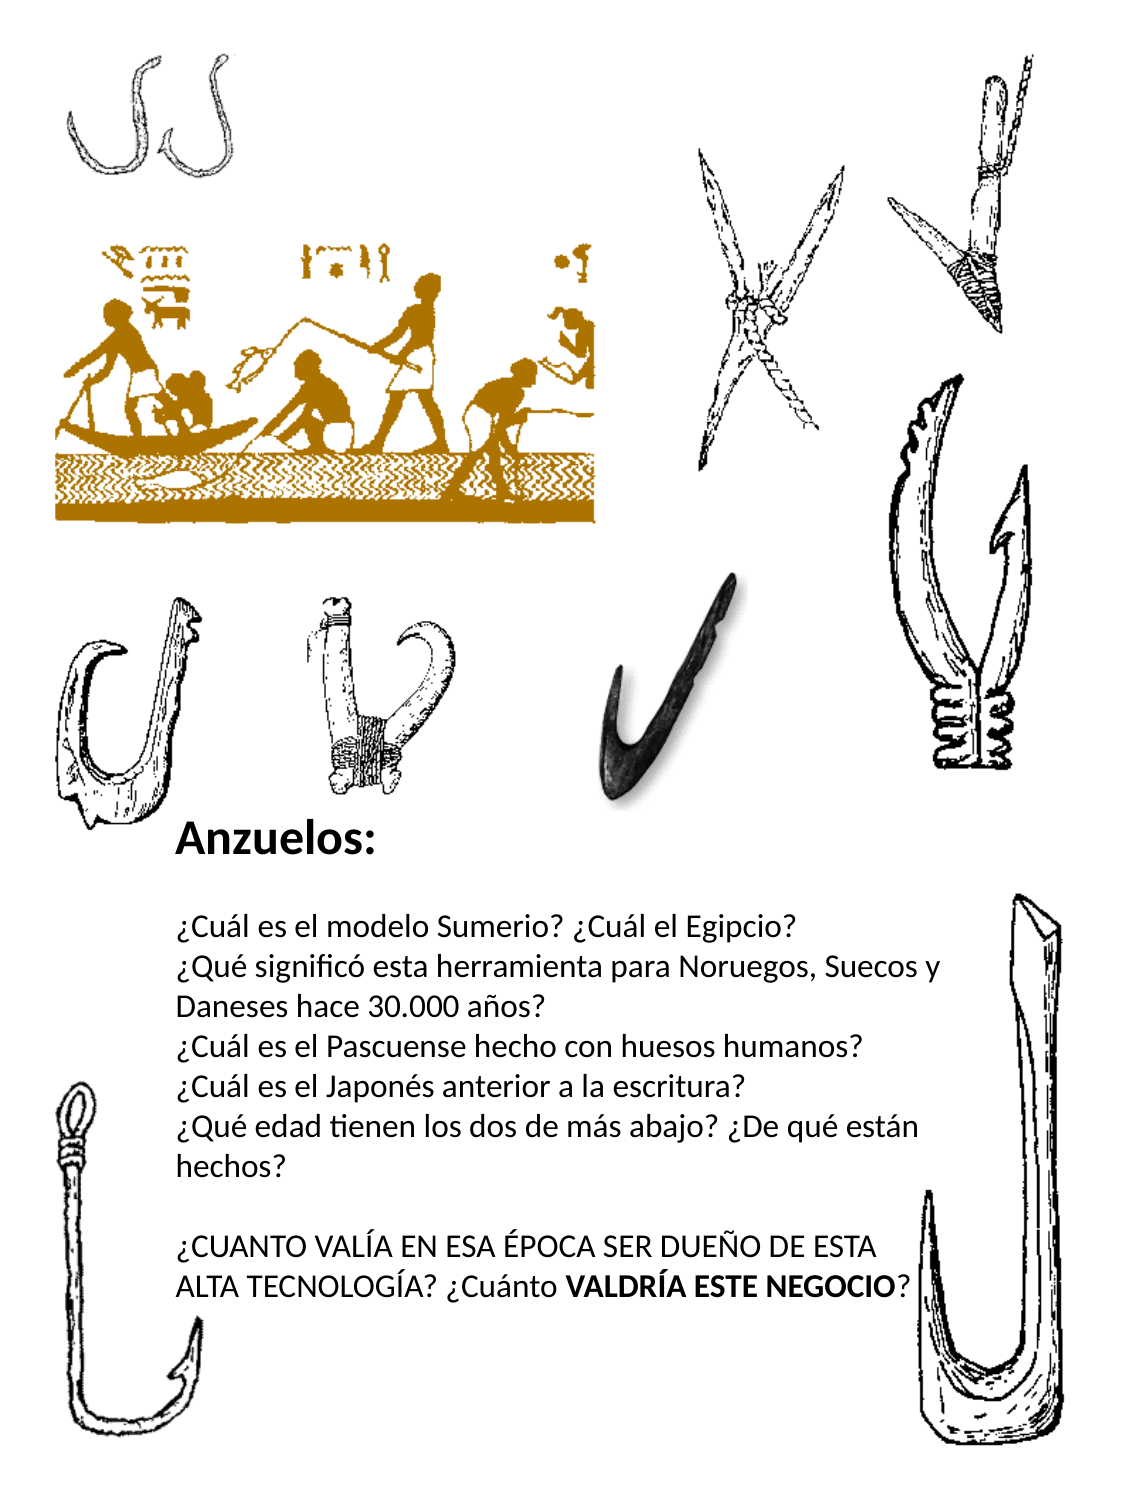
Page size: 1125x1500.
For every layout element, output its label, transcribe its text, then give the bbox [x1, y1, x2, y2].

picture [916, 891, 1068, 1451]
picture [54, 596, 205, 833]
picture [54, 1080, 205, 1438]
picture [305, 596, 457, 797]
picture [695, 147, 847, 474]
picture [54, 241, 597, 526]
picture [66, 52, 237, 180]
picture [884, 52, 1036, 335]
text_box Anzuelos: ¿Cuál es el modelo Sumerio? ¿Cuál el Egipcio? ¿Qué significó esta herramienta para Noruegos, Suecos y Daneses hace 30.000 años? ¿Cuál es el Pascuense hecho con huesos humanos? ¿Cuál es el Japonés anterior a la escritura? ¿Qué edad tienen los dos de más abajo? ¿De qué están hechos? ¿CUANTO VALÍA EN ESA ÉPOCA SER DUEÑO DE ESTA ALTA TECNOLOGÍA? ¿Cuánto VALDRÍA ESTE NEGOCIO? [160, 797, 976, 1351]
picture [597, 572, 749, 811]
picture [884, 371, 1036, 773]
